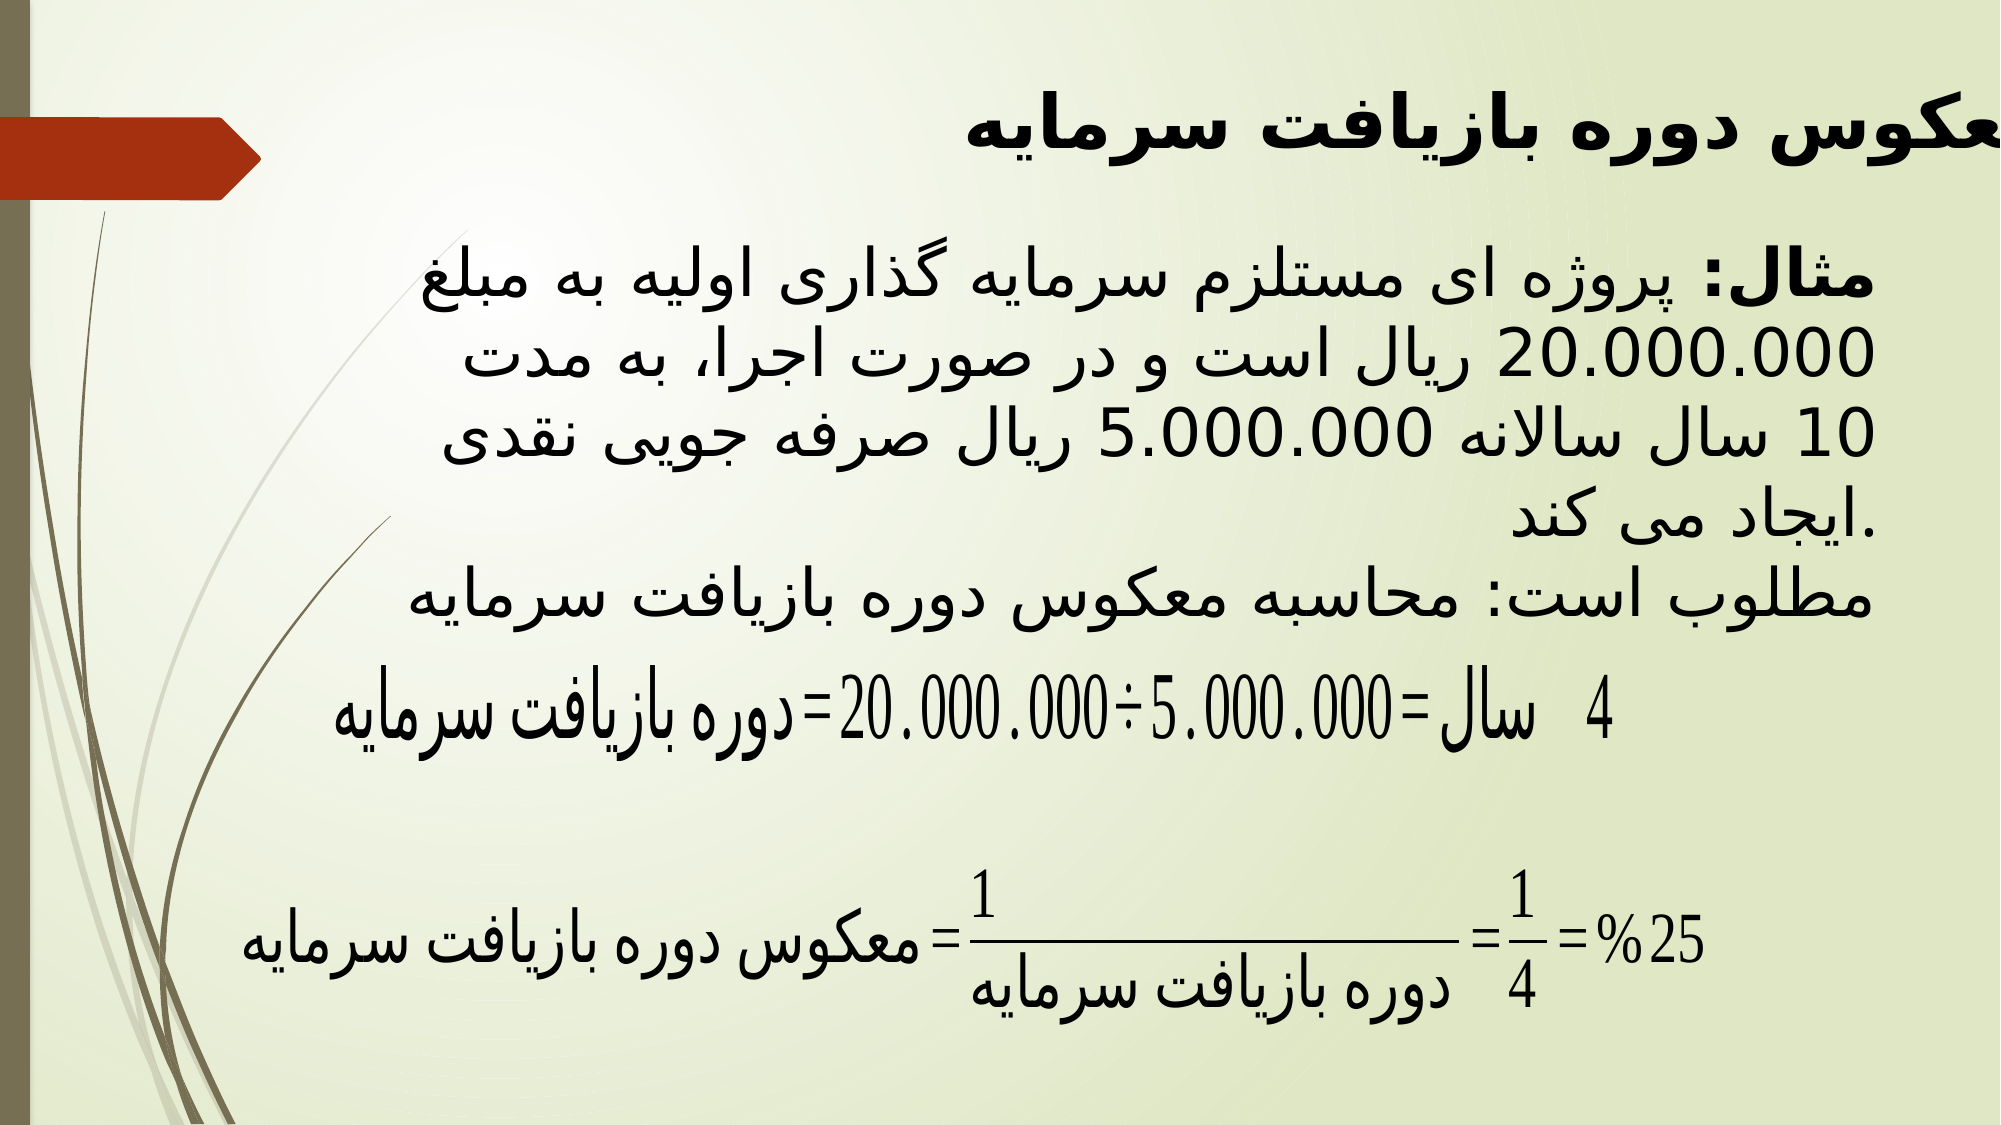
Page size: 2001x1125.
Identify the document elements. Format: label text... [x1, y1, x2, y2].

text_box معکوس دوره بازیافت سرمایه [949, 66, 2000, 172]
text_box مثال: پروژه ای مستلزم سرمایه گذاری اولیه به مبلغ 20.000.000 ریال است و در صورت اجرا، به مدت 10 سال سالانه 5.000.000 ريال صرفه جویی نقدی ایجاد می کند. مطلوب است: محاسبه معکوس دوره بازیافت سرمایه [391, 222, 1893, 638]
